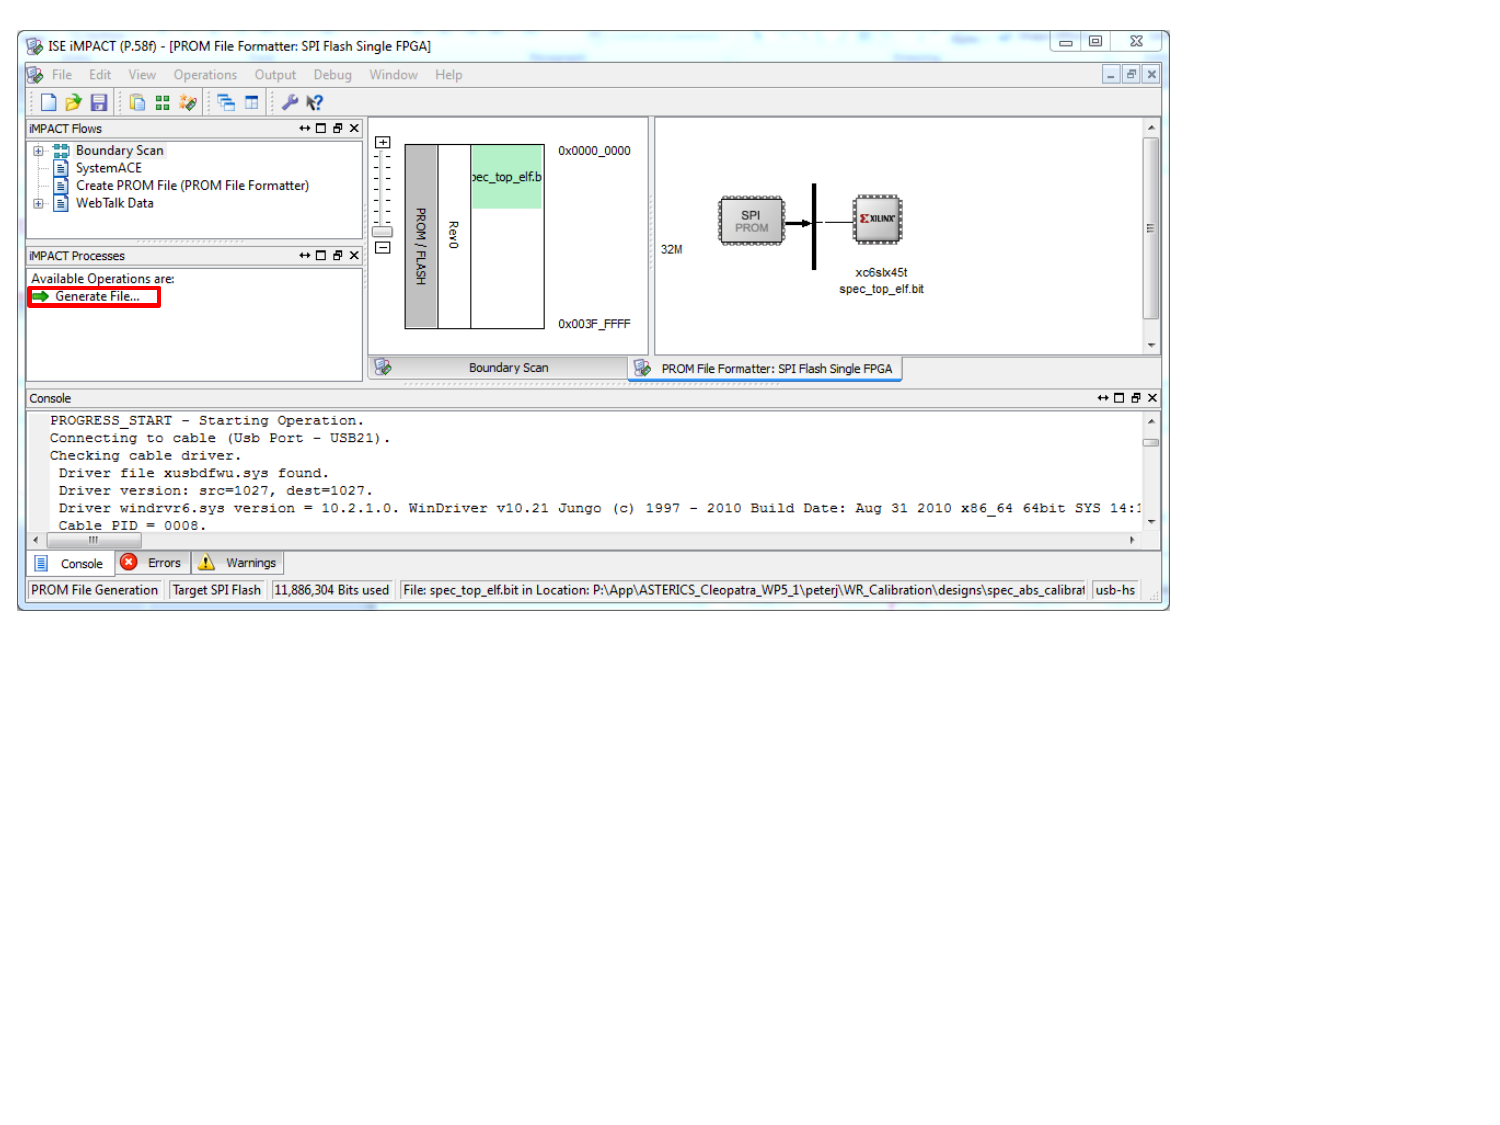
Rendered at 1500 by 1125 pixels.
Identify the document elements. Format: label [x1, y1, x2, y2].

picture [17, 30, 1170, 611]
